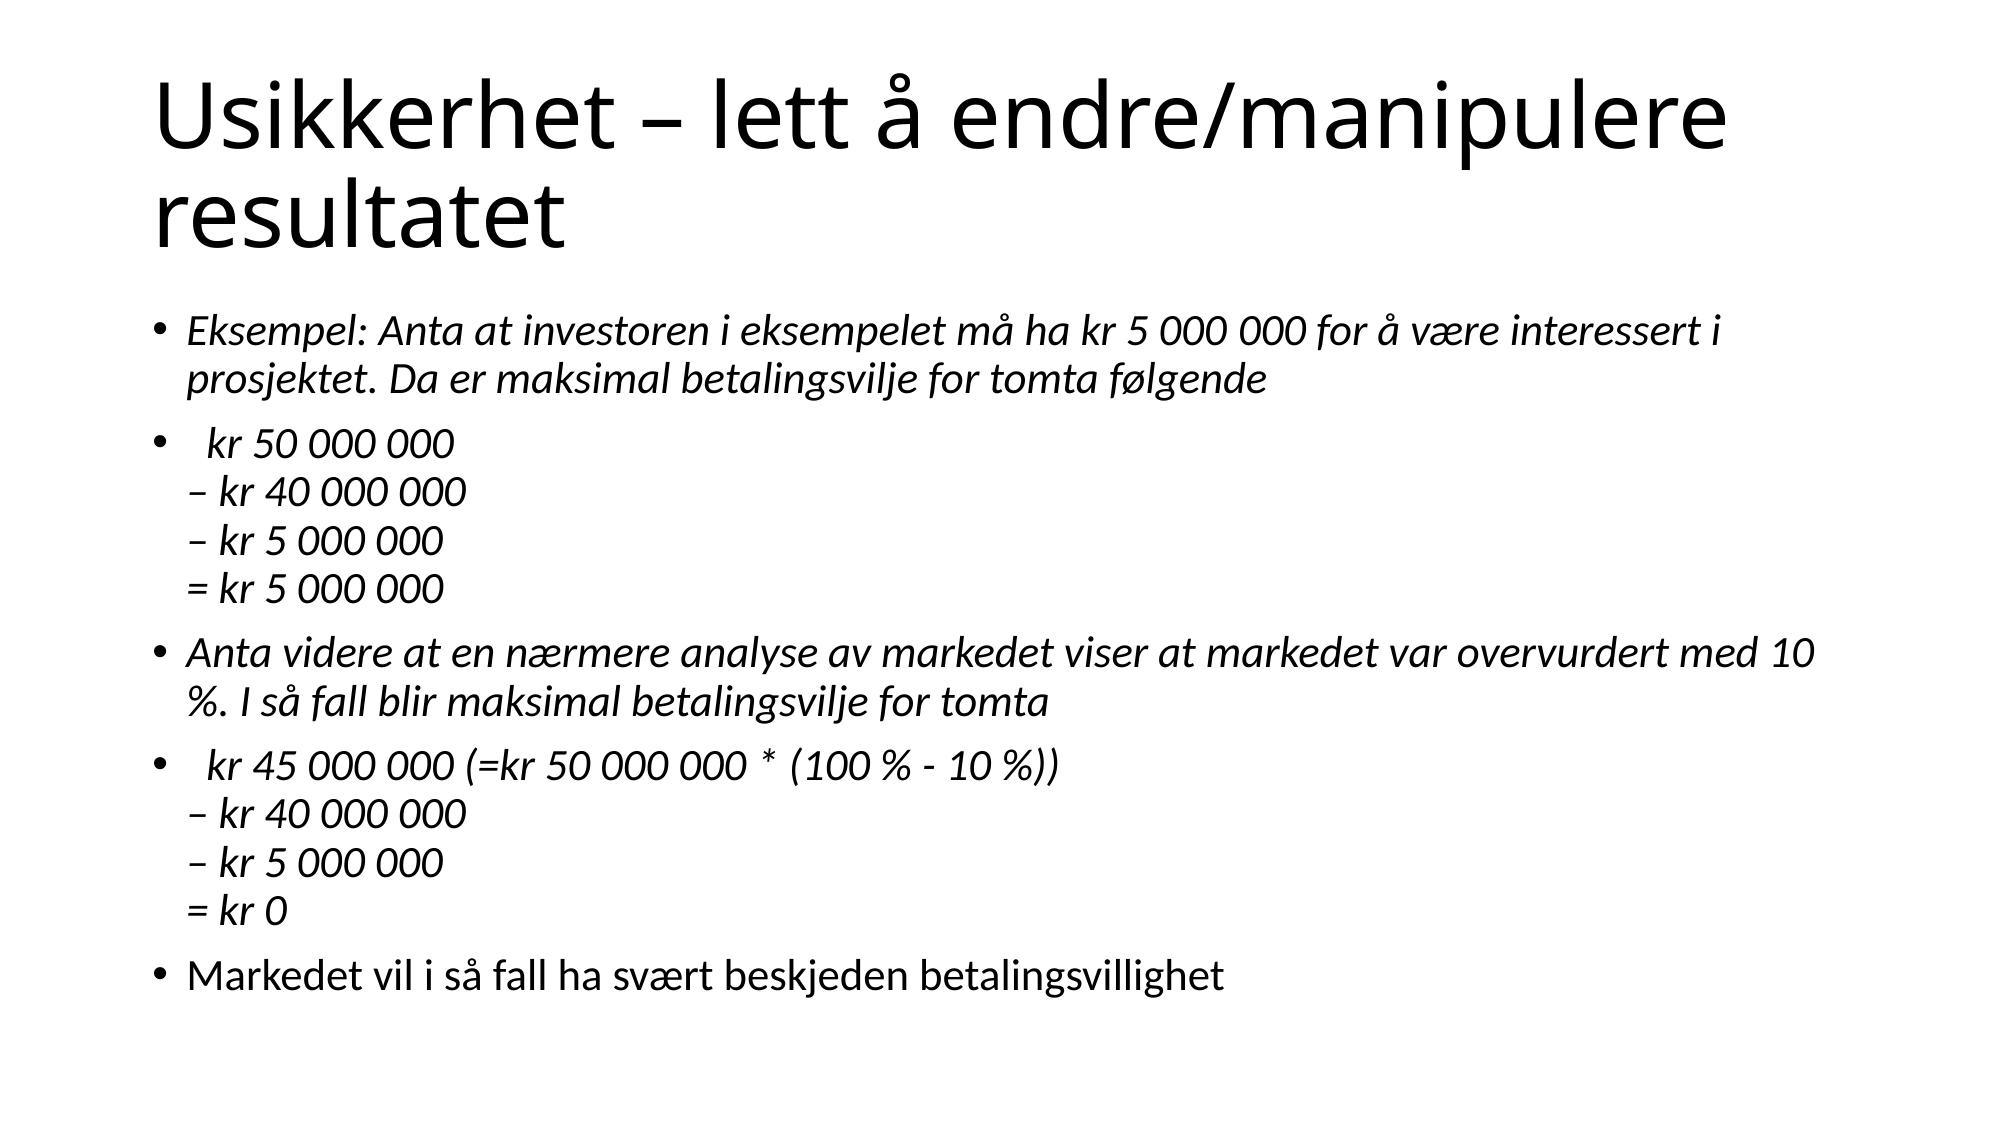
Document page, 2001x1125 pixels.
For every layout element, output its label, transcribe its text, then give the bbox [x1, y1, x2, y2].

title Usikkerhet – lett å endre/manipulere resultatet [137, 59, 1863, 278]
list Eksempel: Anta at investoren i eksempelet må ha kr 5 000 000 for å være interessert i prosjektet. Da er maksimal betalingsvilje for tomta følgende kr 50 000 000 – kr 40 000 000 – kr 5 000 000 = kr 5 000 000 Anta videre at en nærmere analyse av markedet viser at markedet var overvurdert med 10 %. I så fall blir maksimal betalingsvilje for tomta kr 45 000 000 (=kr 50 000 000 * (100 % - 10 %)) – kr 40 000 000 – kr 5 000 000 = kr 0 Markedet vil i så fall ha svært beskjeden betalingsvillighet [137, 299, 1863, 1014]
